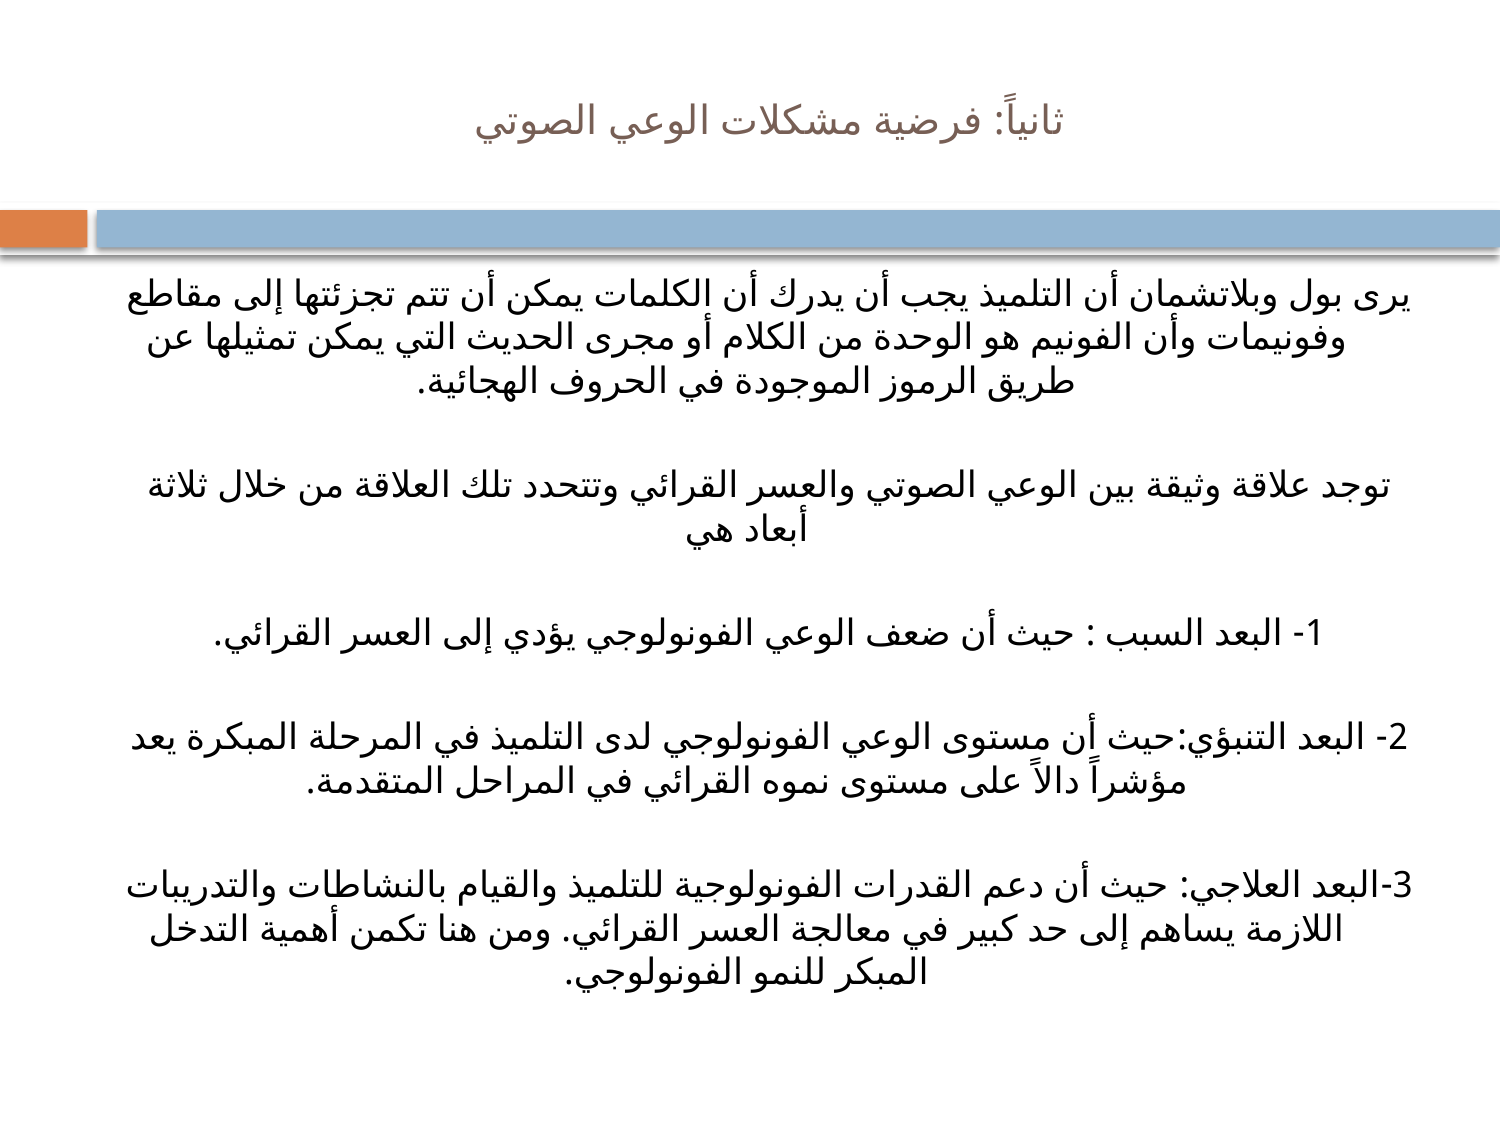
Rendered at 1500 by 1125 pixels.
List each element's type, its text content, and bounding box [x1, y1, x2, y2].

list يرى بول وبلاتشمان أن التلميذ يجب أن يدرك أن الكلمات يمكن أن تتم تجزئتها إلى مقاطع وفونيمات وأن الفونيم هو الوحدة من الكلام أو مجرى الحديث التي يمكن تمثيلها عن طريق الرموز الموجودة في الحروف الهجائية. توجد علاقة وثيقة بين الوعي الصوتي والعسر القرائي وتتحدد تلك العلاقة من خلال ثلاثة أبعاد هي 1- البعد السبب : حيث أن ضعف الوعي الفونولوجي يؤدي إلى العسر القرائي. 2- البعد التنبؤي:حيث أن مستوى الوعي الفونولوجي لدى التلميذ في المرحلة المبكرة يعد مؤشراً دالاً على مستوى نموه القرائي في المراحل المتقدمة. 3-البعد العلاجي: حيث أن دعم القدرات الفونولوجية للتلميذ والقيام بالنشاطات والتدريبات اللازمة يساهم إلى حد كبير في معالجة العسر القرائي. ومن هنا تكمن أهمية التدخل المبكر للنمو الفونولوجي. [100, 262, 1438, 1000]
title ثانياً: فرضية مشكلات الوعي الصوتي [100, 37, 1438, 200]
